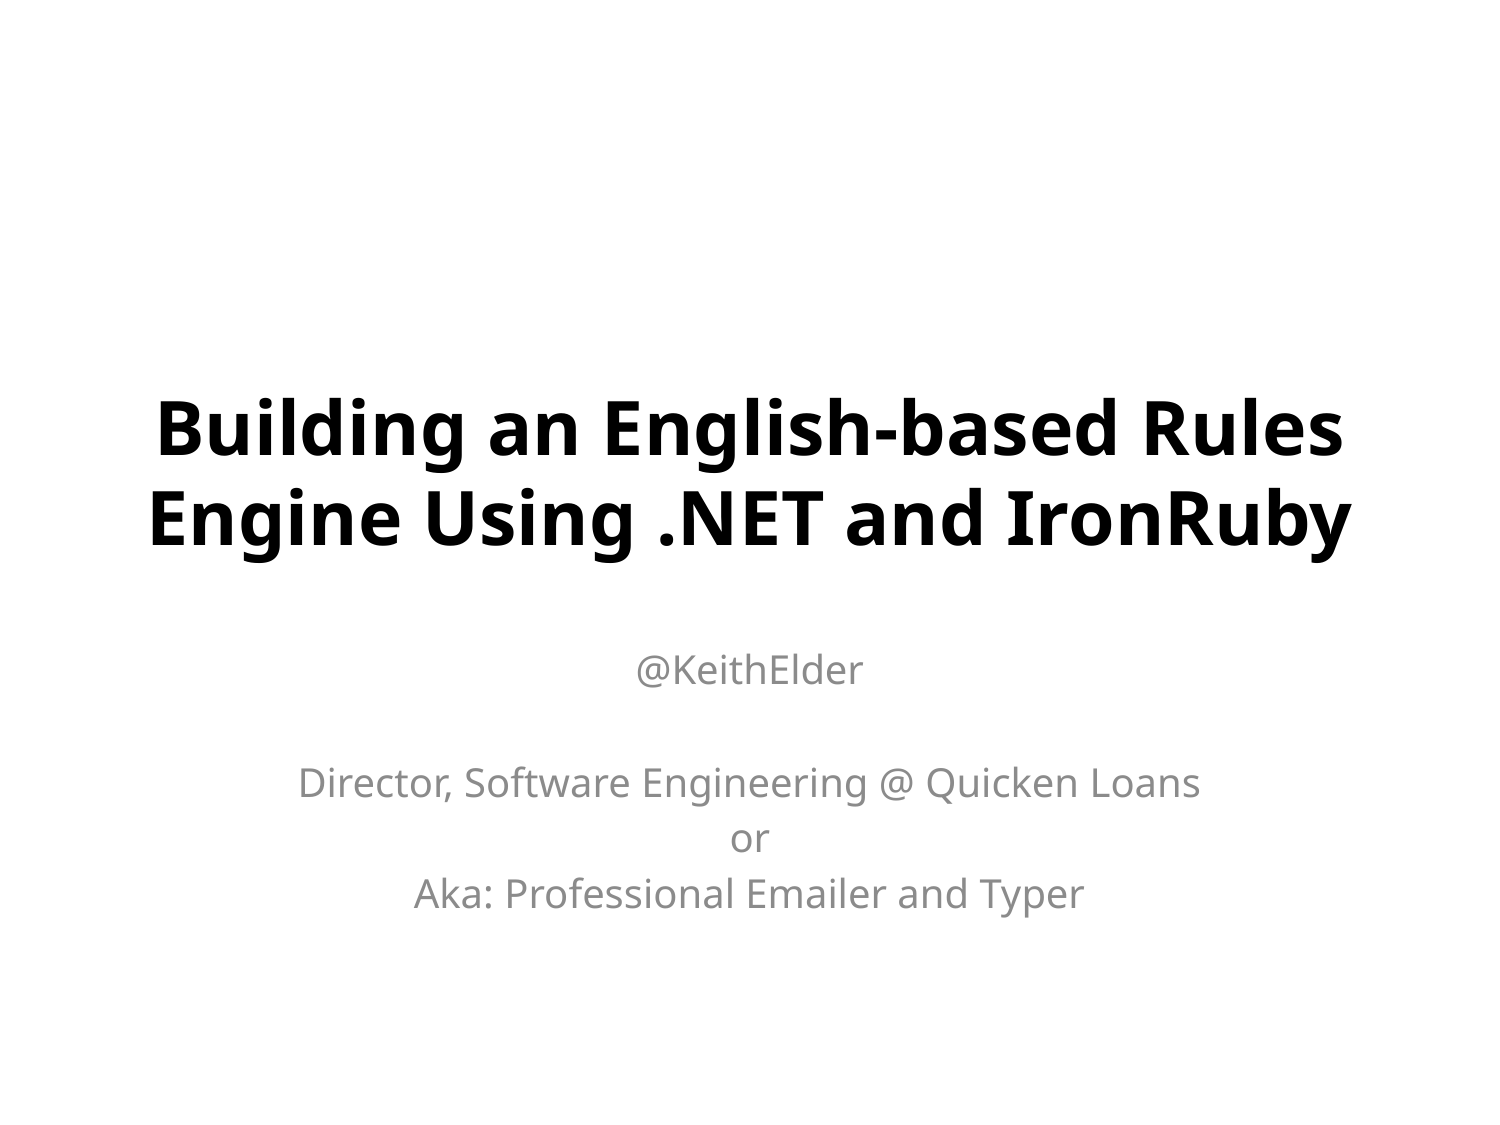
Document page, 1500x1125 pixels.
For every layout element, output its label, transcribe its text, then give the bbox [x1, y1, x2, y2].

title Building an English-based Rules Engine Using .NET and IronRuby [112, 349, 1388, 591]
subtitle @KeithElder Director, Software Engineering @ Quicken Loans or Aka: Professional Emailer and Typer [225, 637, 1275, 925]
